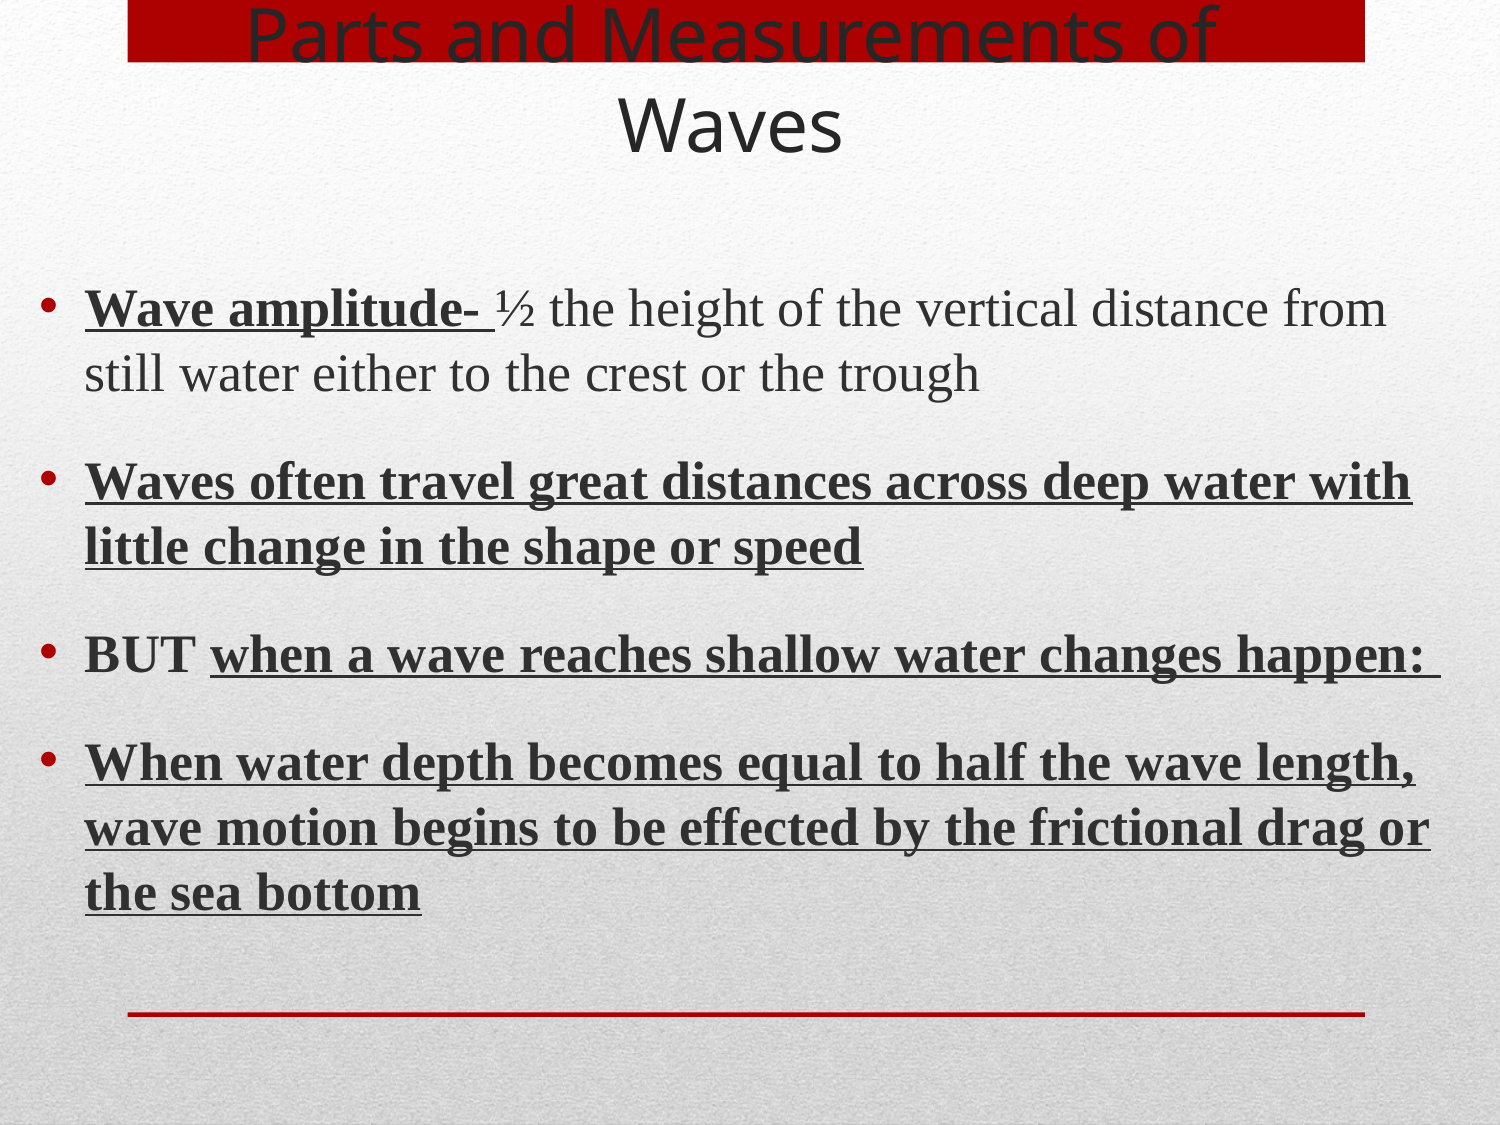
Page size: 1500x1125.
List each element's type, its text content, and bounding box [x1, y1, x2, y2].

title Parts and Measurements of Waves [125, 0, 1338, 175]
list Wave amplitude- ½ the height of the vertical distance from still water either to the crest or the trough Waves often travel great distances across deep water with little change in the shape or speed BUT when a wave reaches shallow water changes happen: When water depth becomes equal to half the wave length, wave motion begins to be effected by the frictional drag or the sea bottom [24, 224, 1475, 969]
